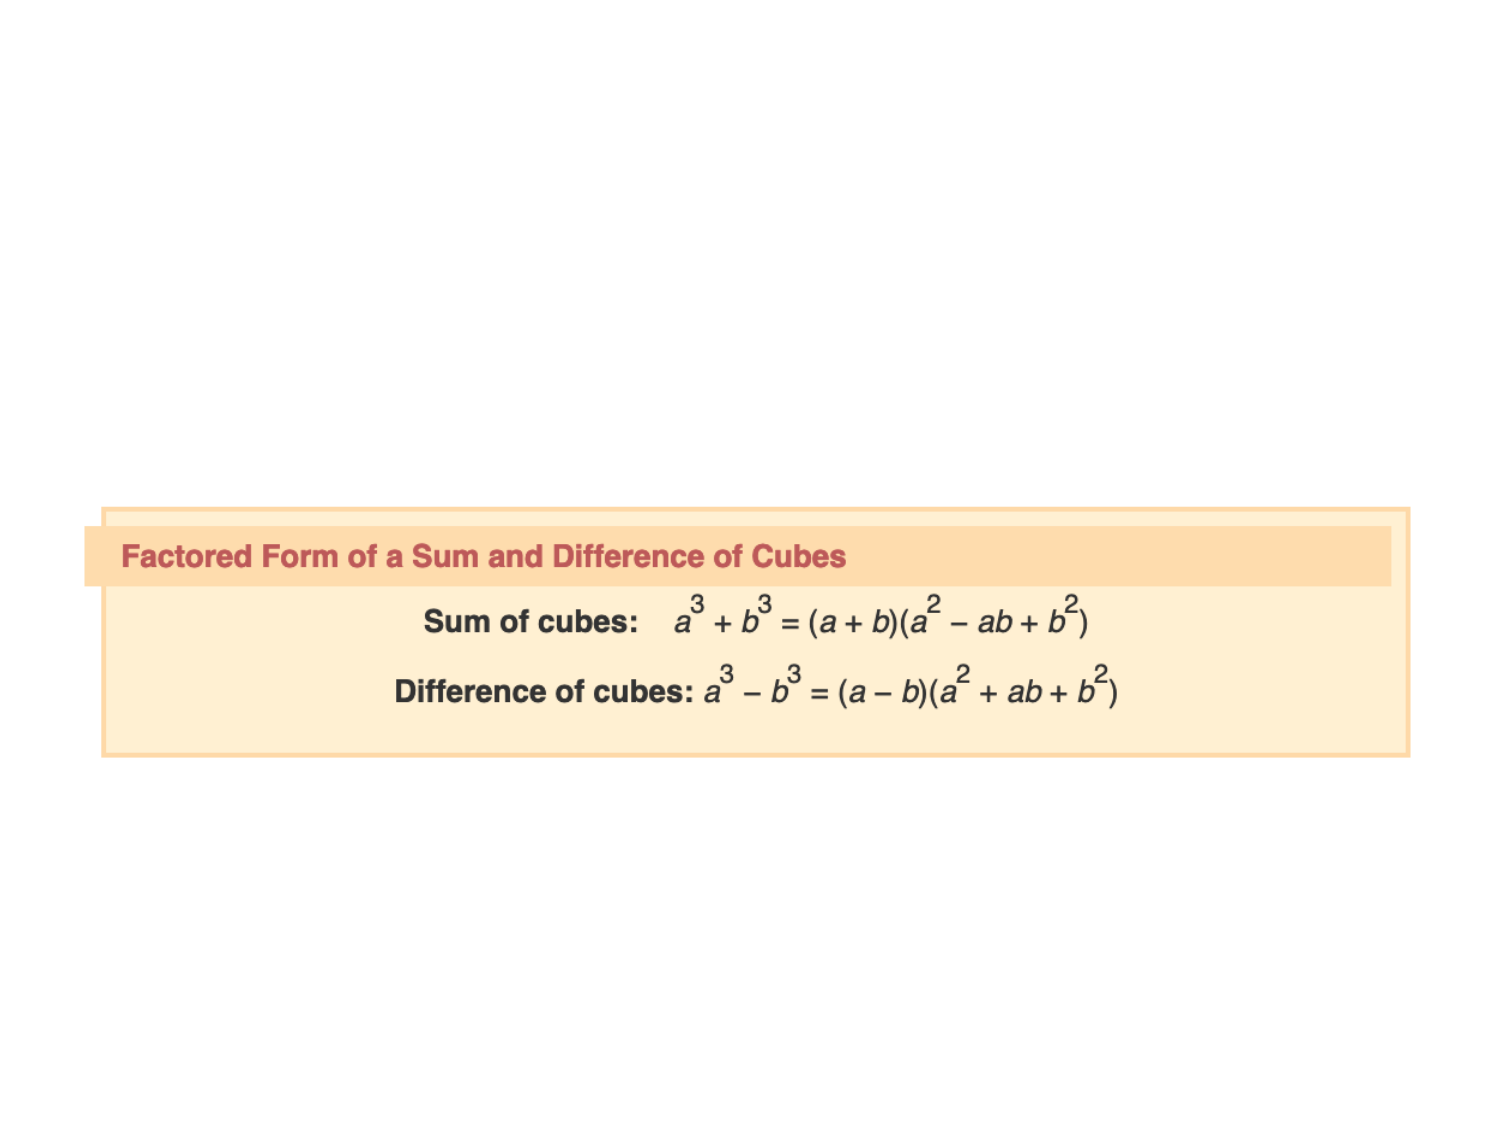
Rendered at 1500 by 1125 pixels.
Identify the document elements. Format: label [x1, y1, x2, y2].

list [74, 262, 1426, 1006]
